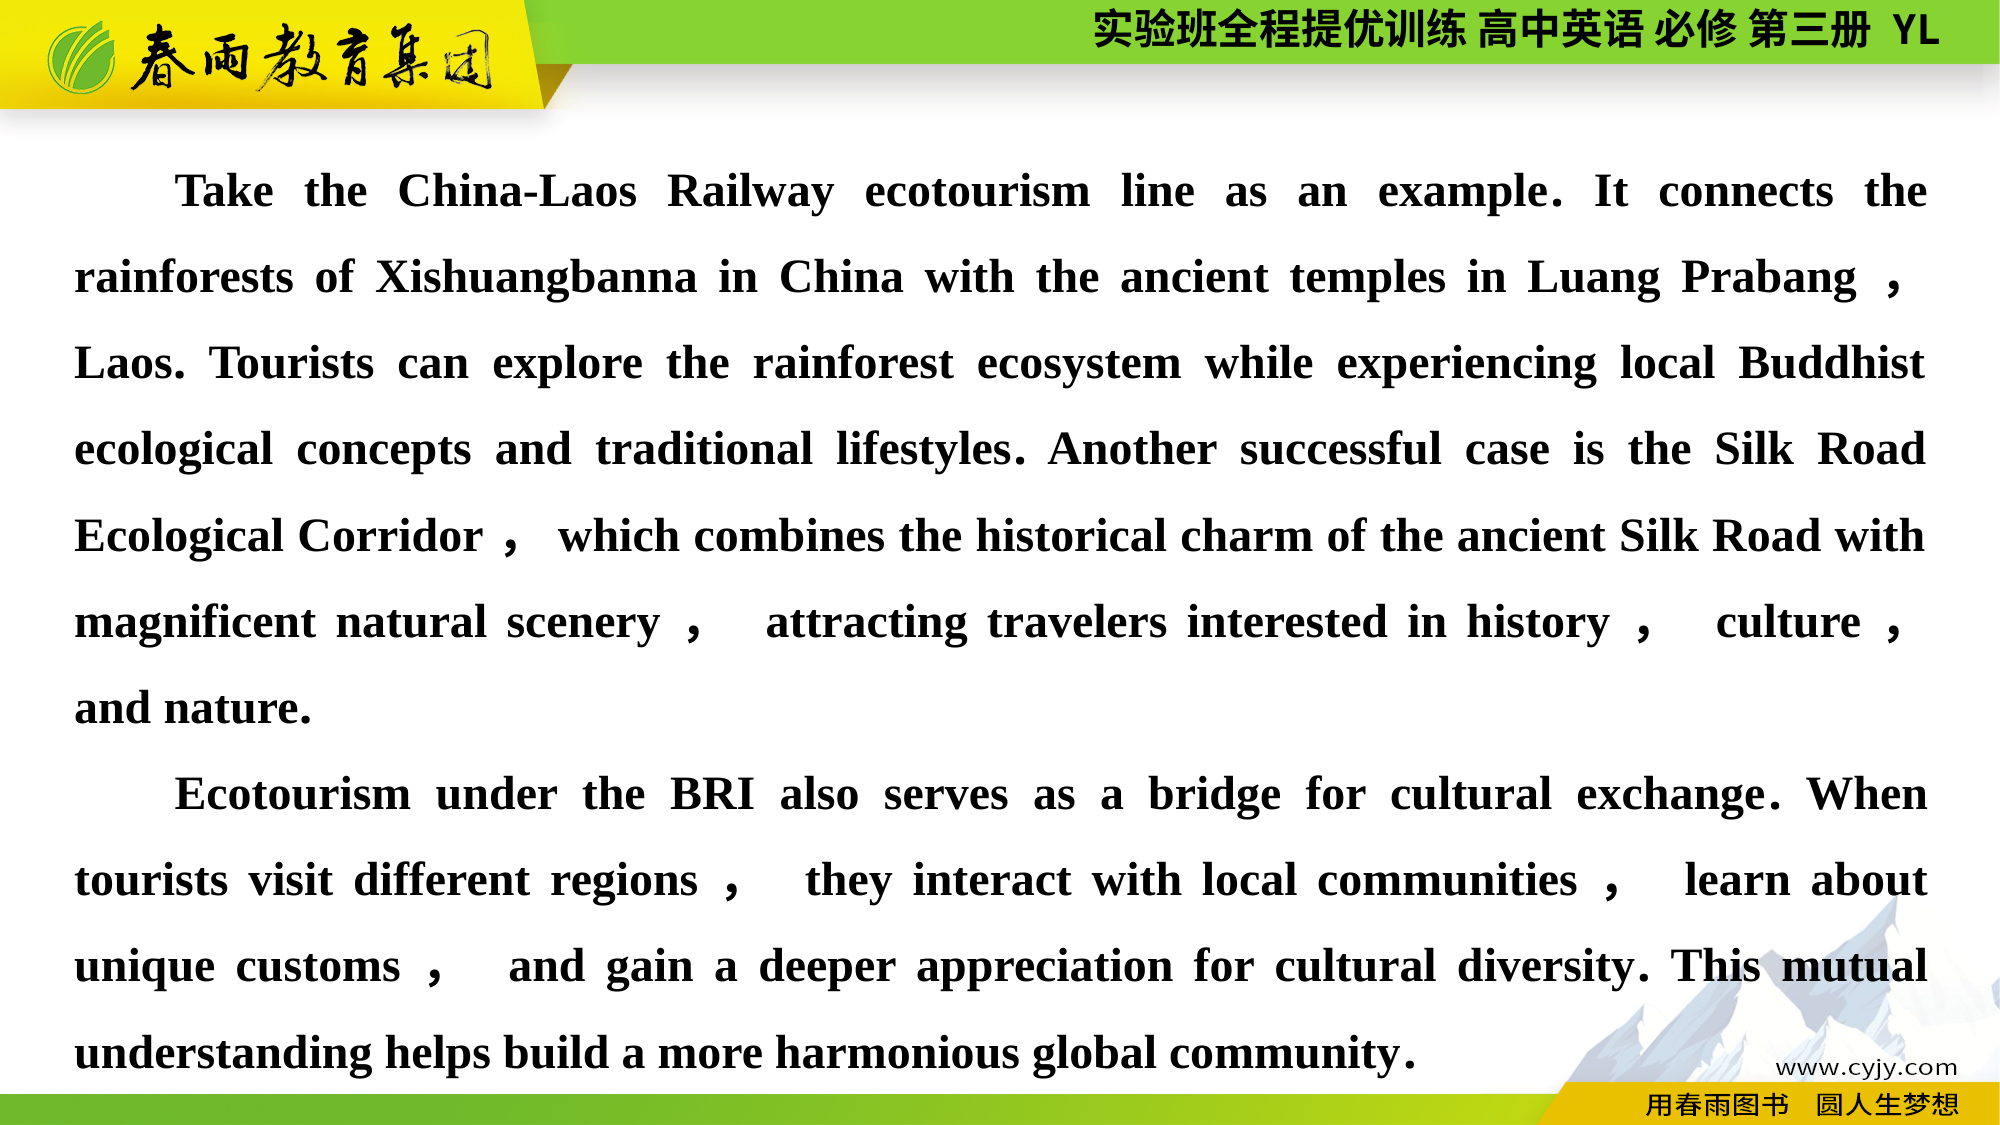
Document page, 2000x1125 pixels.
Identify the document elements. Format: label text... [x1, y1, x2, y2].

list Take the China-Laos Railway ecotourism line as an example. It connects the rainforests of Xishuangbanna in China with the ancient temples in Luang Prabang， Laos. Tourists can explore the rainforest ecosystem while experiencing local Buddhist ecological concepts and traditional lifestyles. Another successful case is the Silk Road Ecological Corridor，which combines the historical charm of the ancient Silk Road with magnificent natural scenery， attracting travelers interested in history， culture， and nature. Ecotourism under the BRI also serves as a bridge for cultural exchange. When tourists visit different regions， they interact with local communities， learn about unique customs， and gain a deeper appreciation for cultural diversity. This mutual understanding helps build a more harmonious global community. [59, 122, 1944, 1085]
picture [0, 0, 2000, 1125]
